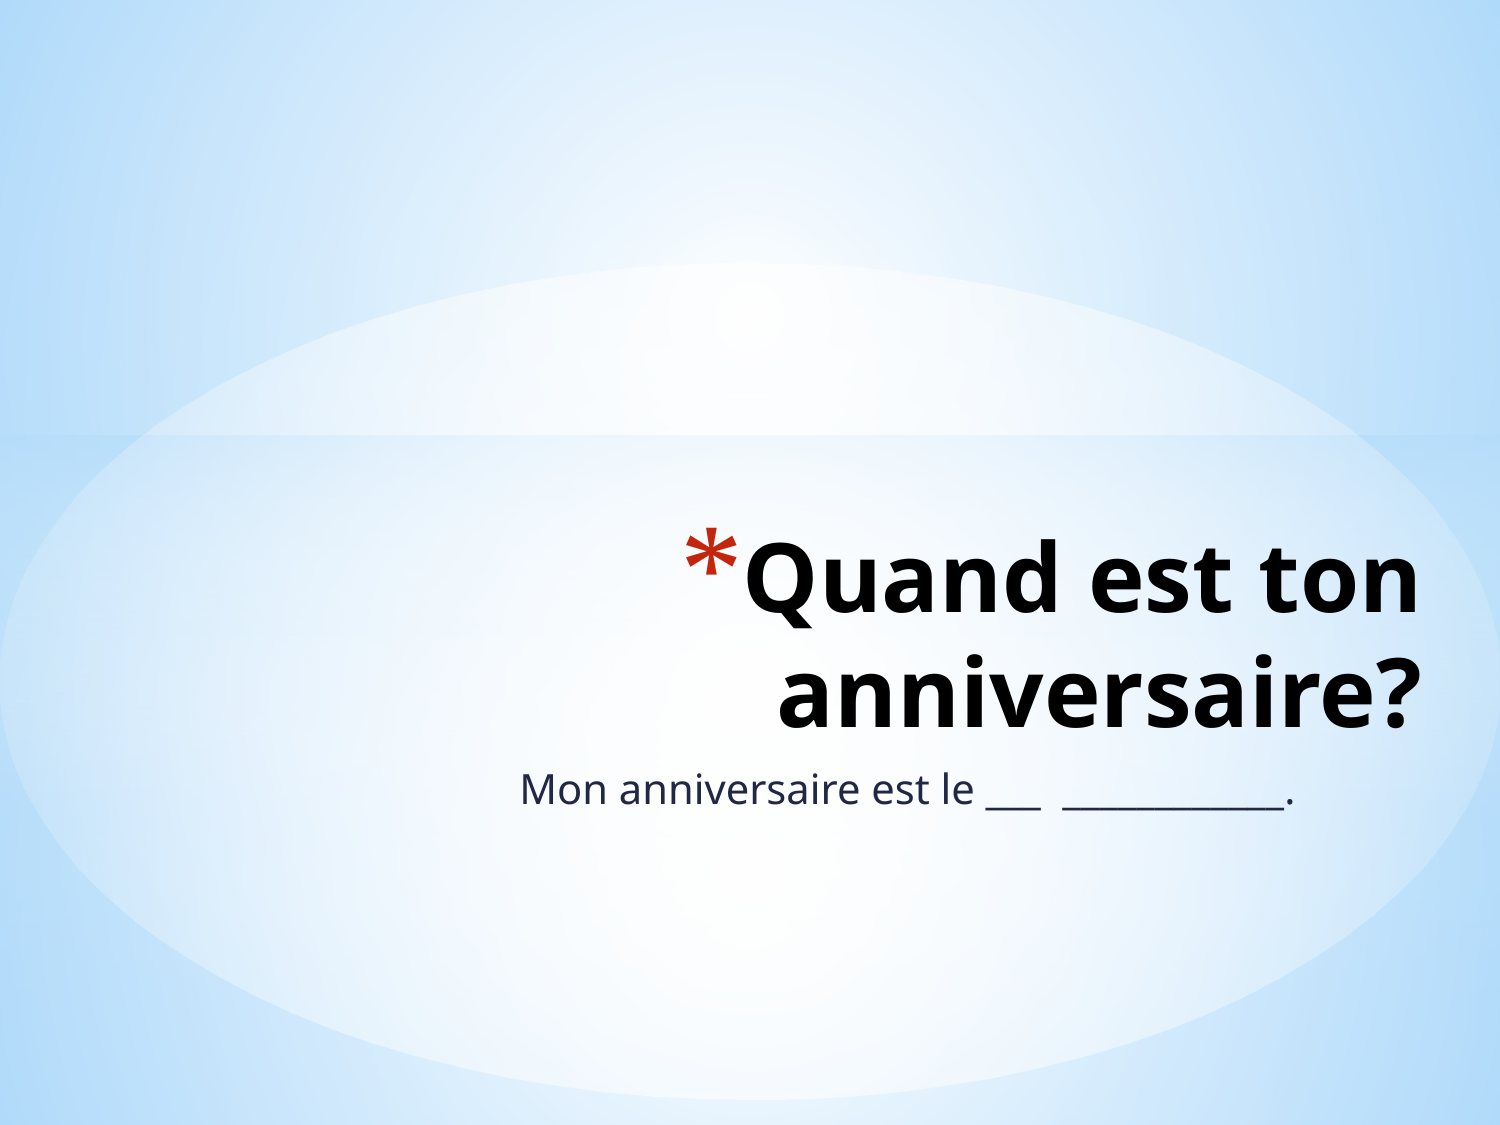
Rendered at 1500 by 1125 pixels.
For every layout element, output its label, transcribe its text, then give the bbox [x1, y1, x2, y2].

title Quand est ton anniversaire? [37, 356, 1438, 754]
list Mon anniversaire est le ___ ____________. [331, 755, 1312, 893]
